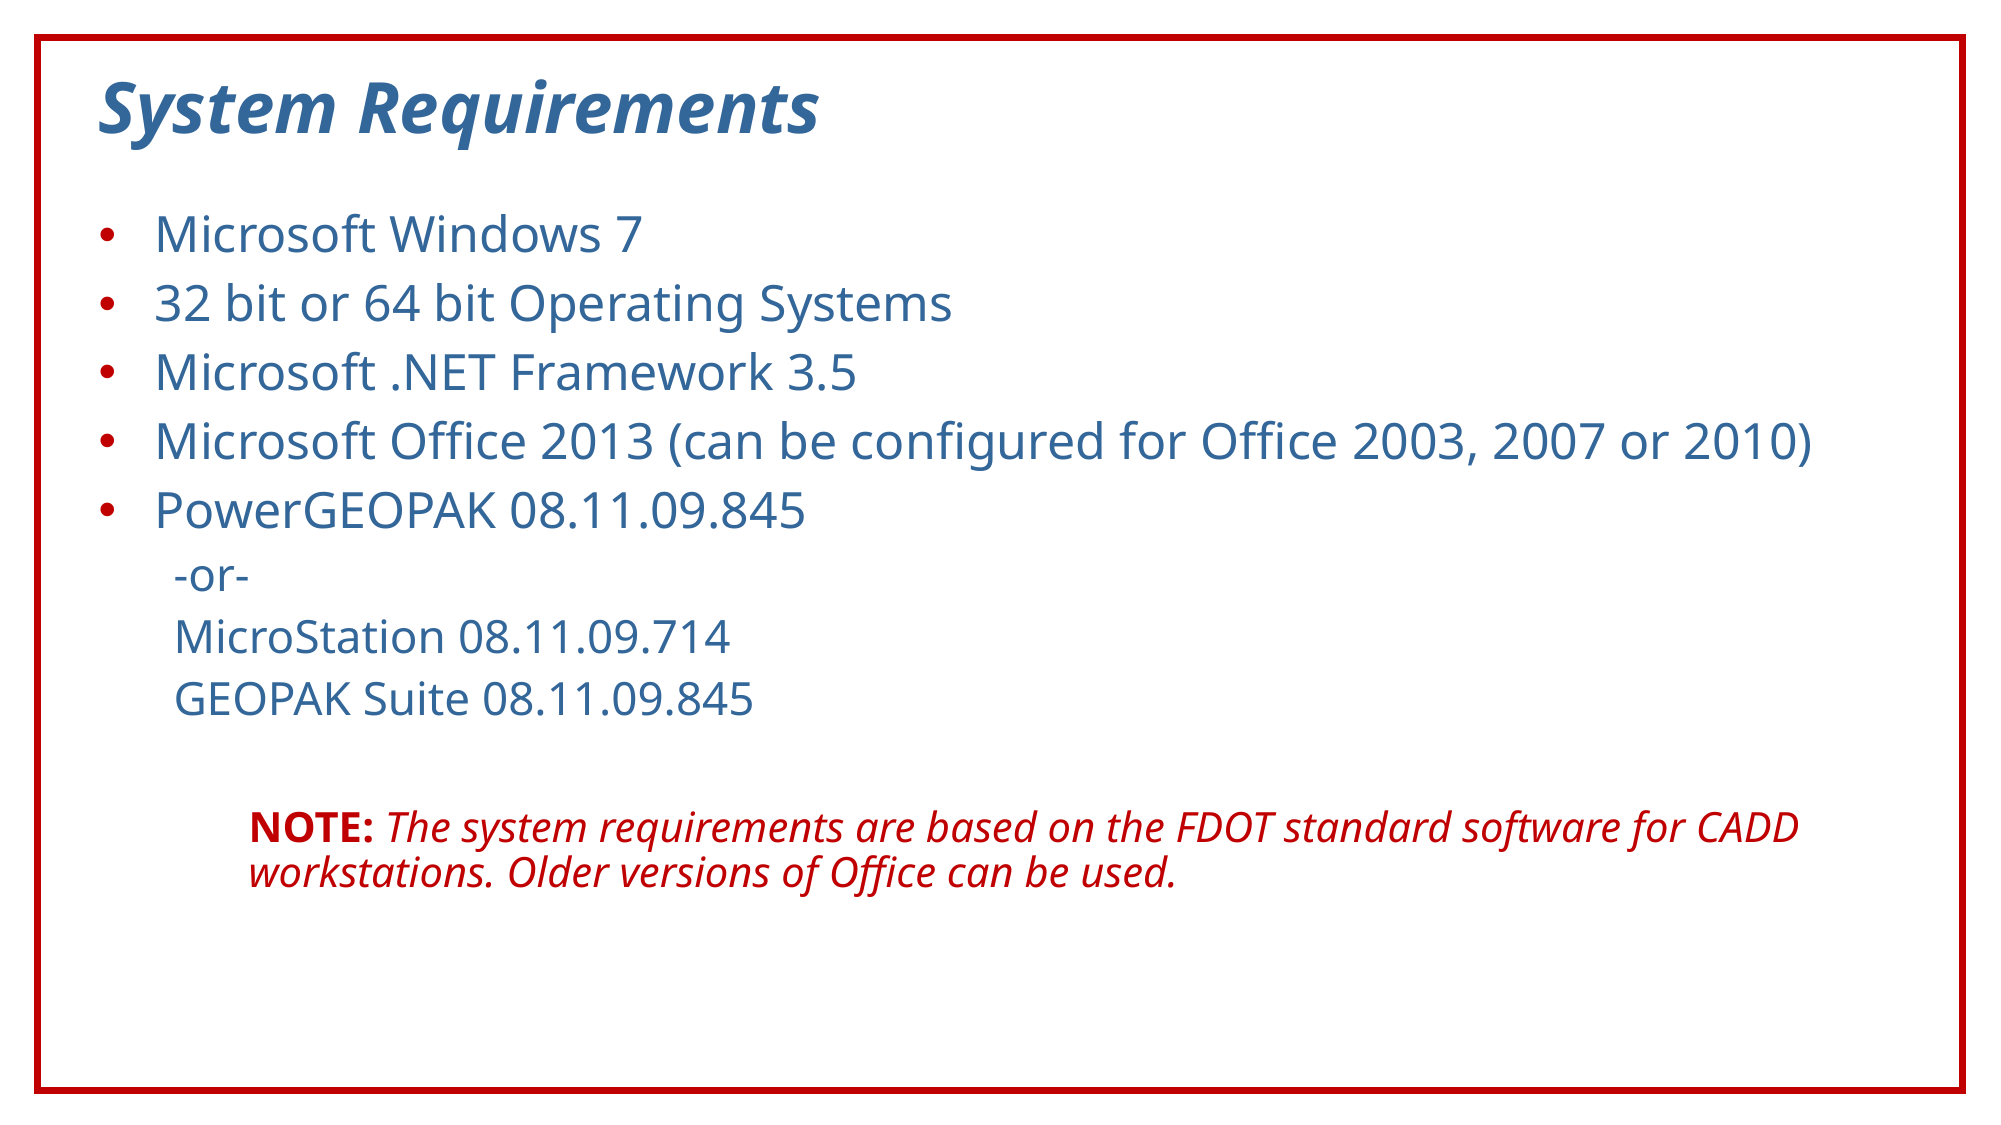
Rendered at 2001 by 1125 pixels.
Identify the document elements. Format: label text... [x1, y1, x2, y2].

list Microsoft Windows 7 32 bit or 64 bit Operating Systems Microsoft .NET Framework 3.5 Microsoft Office 2013 (can be configured for Office 2003, 2007 or 2010) PowerGEOPAK 08.11.09.845 -or- MicroStation 08.11.09.714 GEOPAK Suite 08.11.09.845 NOTE: The system requirements are based on the FDOT standard software for CADD workstations. Older versions of Office can be used. [83, 199, 1903, 1032]
title System Requirements [83, 68, 1903, 169]
